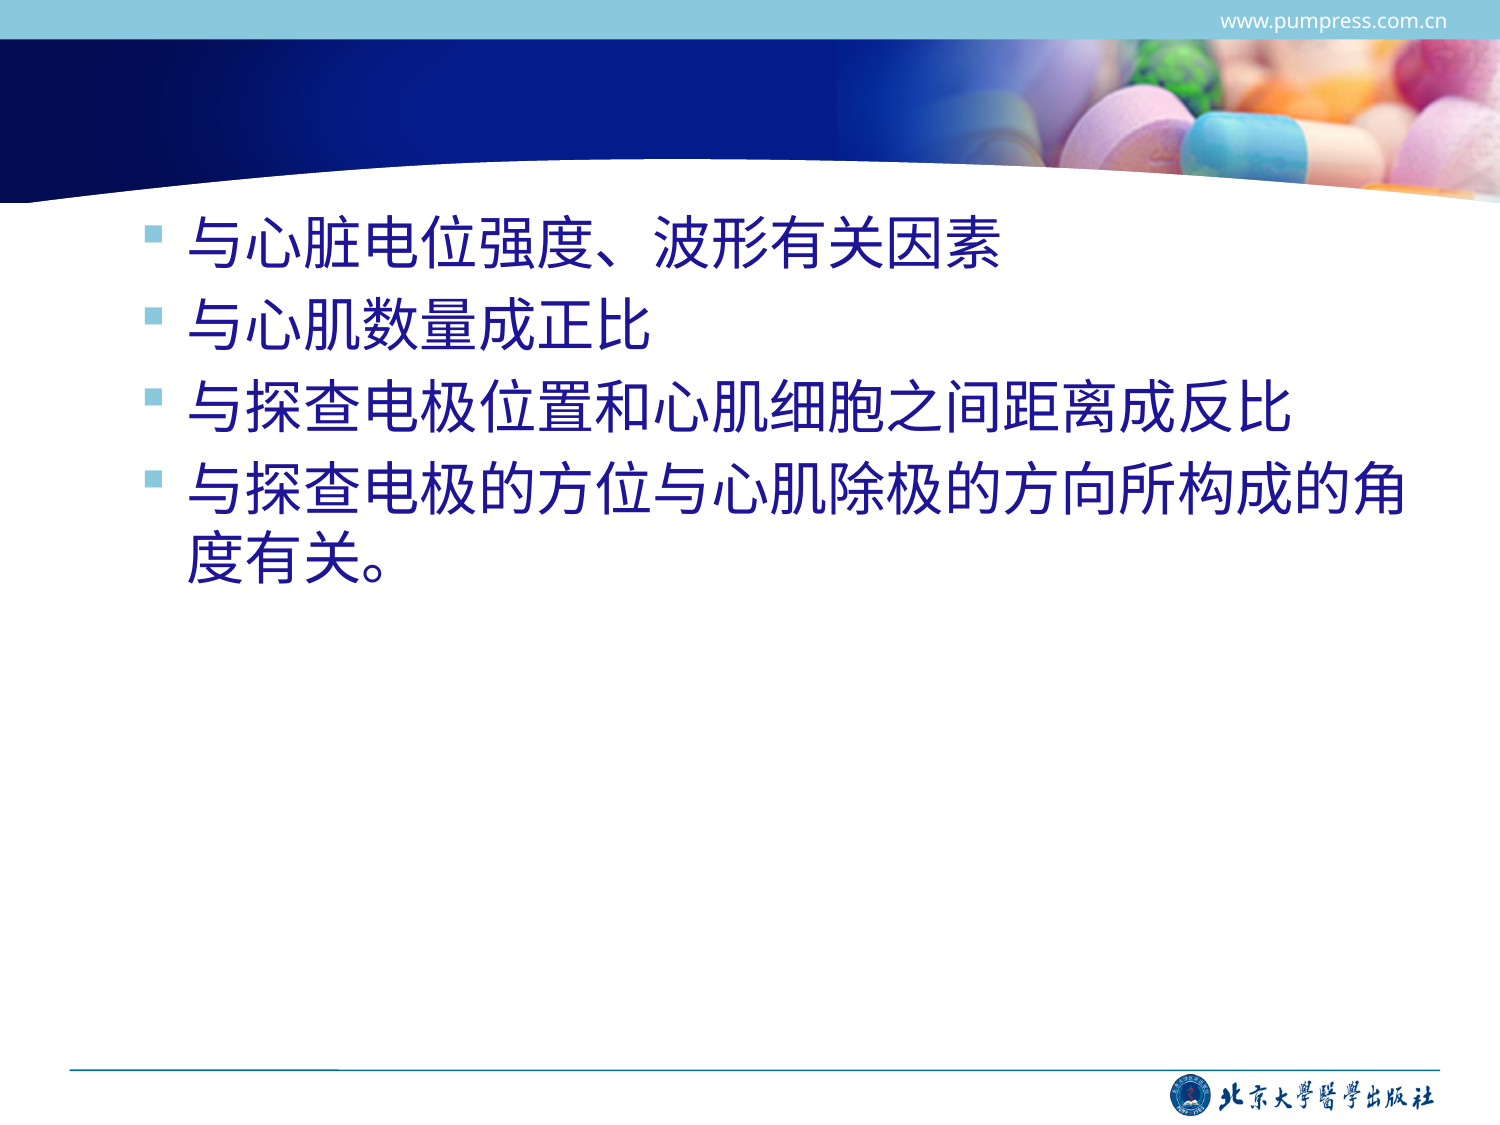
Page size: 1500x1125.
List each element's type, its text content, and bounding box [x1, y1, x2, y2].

slide_number www.pumpress.com.cn [1024, 0, 1463, 38]
picture [0, 40, 1500, 203]
list 与心脏电位强度、波形有关因素 与心肌数量成正比 与探查电极位置和心肌细胞之间距离成反比 与探查电极的方位与心肌除极的方向所构成的角度有关。 [49, 198, 1463, 1026]
picture [1170, 1074, 1436, 1118]
